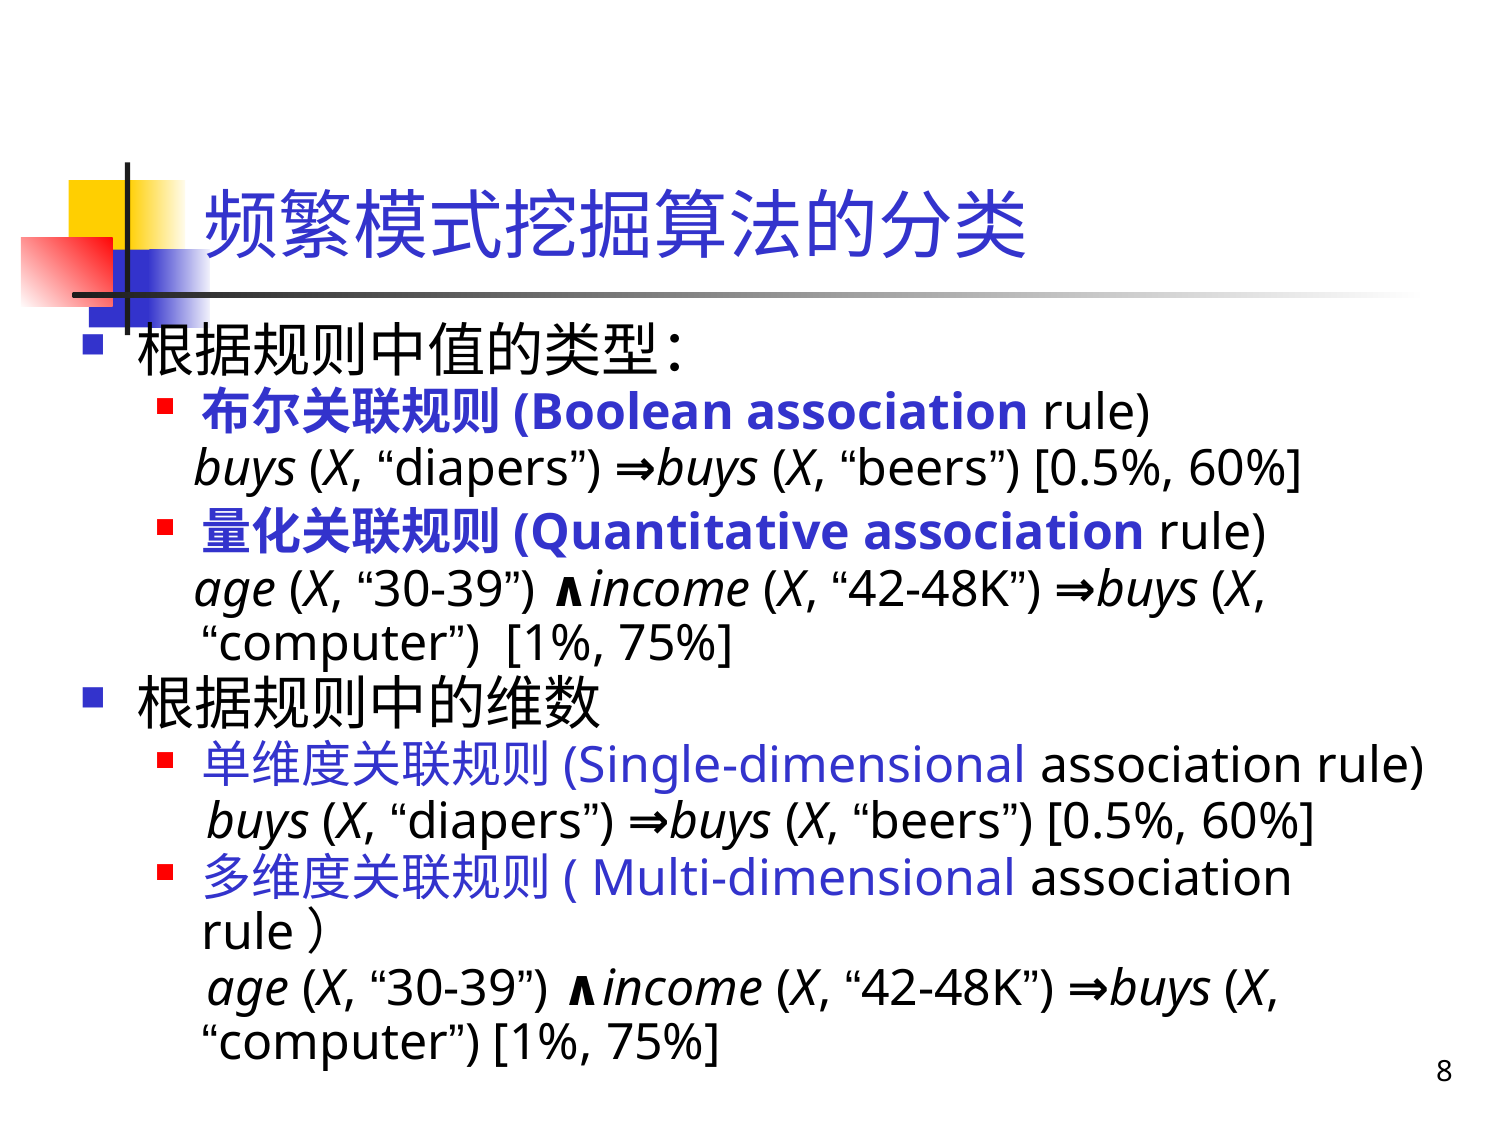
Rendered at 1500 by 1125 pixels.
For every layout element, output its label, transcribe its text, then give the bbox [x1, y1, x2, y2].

slide_number 8 [1154, 1023, 1468, 1100]
list 根据规则中值的类型： 布尔关联规则(Boolean association rule) buys (X, “diapers”) ⇒buys (X, “beers”) [0.5%, 60%] 量化关联规则(Quantitative association rule) age (X, “30-39”) ∧income (X, “42-48K”) ⇒buys (X, “computer”) [1%, 75%] 根据规则中的维数 单维度关联规则(Single-dimensional association rule) buys (X, “diapers”) ⇒buys (X, “beers”) [0.5%, 60%] 多维度关联规则( Multi-dimensional association rule） age (X, “30-39”) ∧income (X, “42-48K”) ⇒buys (X, “computer”) [1%, 75%] [64, 313, 1447, 1059]
title 频繁模式挖掘算法的分类 [188, 35, 1468, 275]
